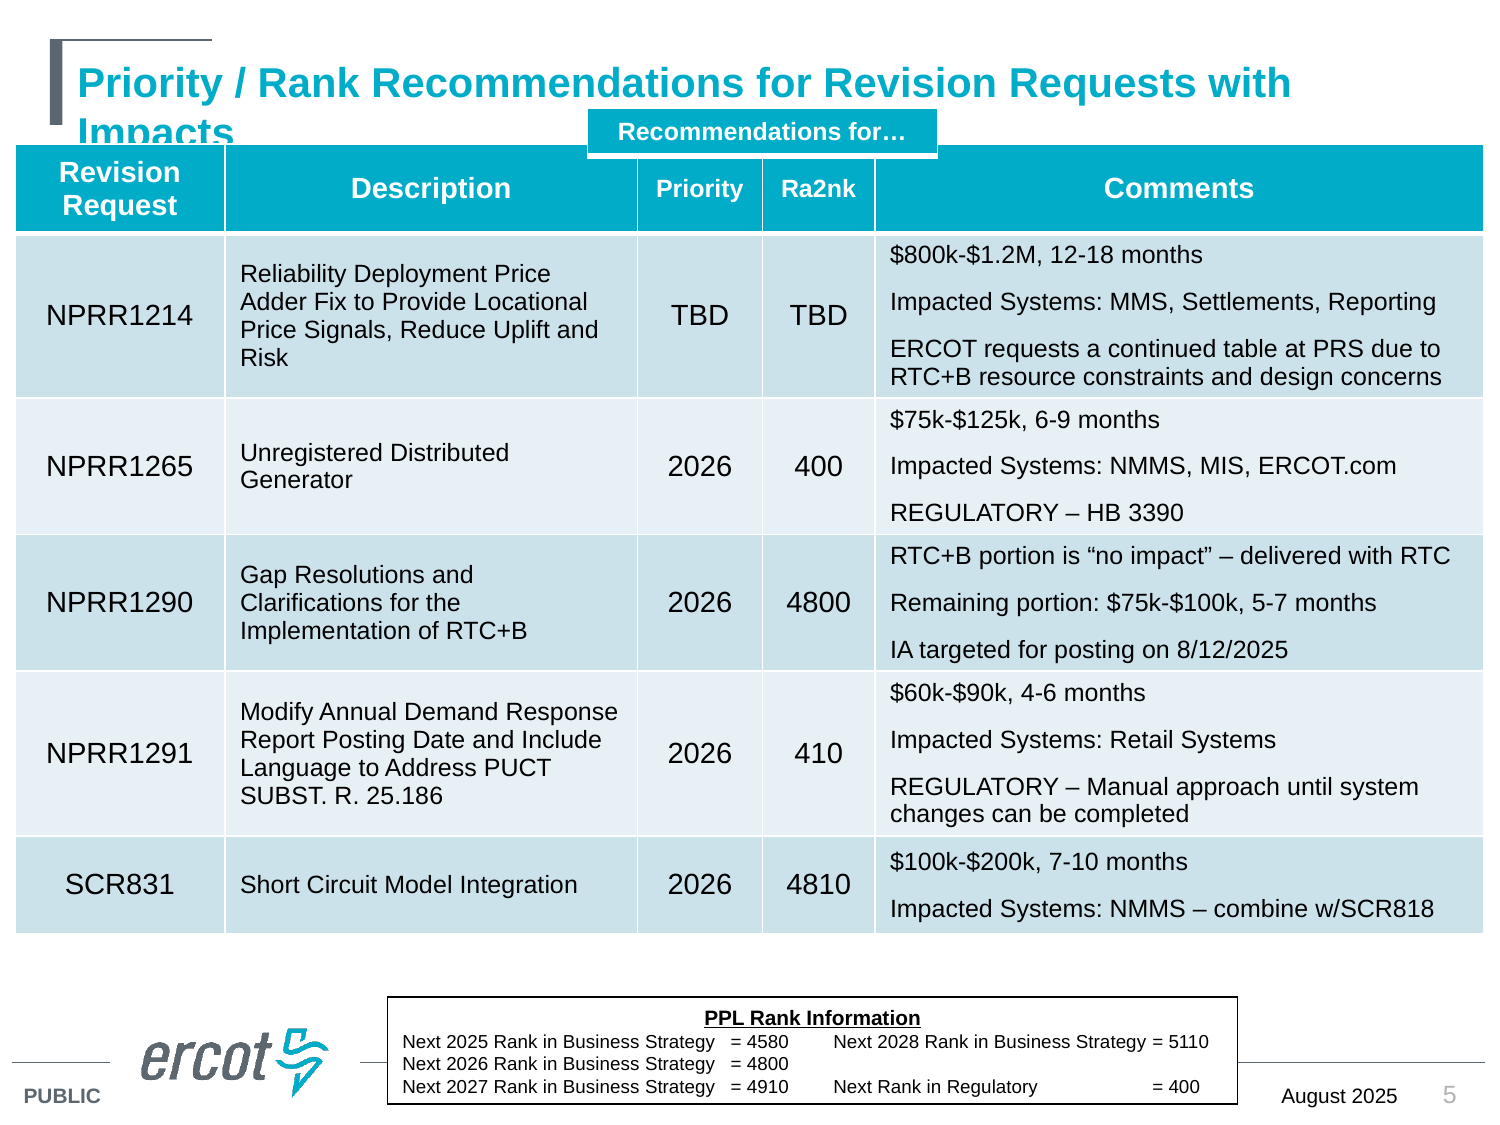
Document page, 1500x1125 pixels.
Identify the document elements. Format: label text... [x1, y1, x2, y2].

picture [137, 1024, 332, 1100]
table_cell 2026 [638, 535, 762, 670]
table_header Priority [638, 159, 762, 231]
slide_number 5 [1412, 1076, 1488, 1112]
table_cell TBD [638, 236, 762, 397]
table_cell $800k-$1.2M, 12-18 months Impacted Systems: MMS, Settlements, Reporting ERCOT requests a continued table at PRS due to RTC+B resource constraints and design concerns [876, 236, 1483, 397]
table_cell NPRR1290 [16, 535, 224, 670]
table_cell NPRR1214 [16, 236, 224, 397]
title Priority / Rank Recommendations for Revision Requests with Impacts [62, 48, 1475, 134]
table_cell RTC+B portion is “no impact” – delivered with RTC Remaining portion: $75k-$100k, 5-7 months IA targeted for posting on 8/12/2025 [876, 535, 1483, 670]
table_cell 400 [763, 399, 874, 534]
table_cell Short Circuit Model Integration [226, 837, 637, 933]
table_header Ra2nk [763, 159, 874, 231]
table_cell $100k-$200k, 7-10 months Impacted Systems: NMMS – combine w/SCR818 [876, 837, 1483, 933]
table_cell 410 [763, 672, 874, 835]
table_cell TBD [763, 236, 874, 397]
text_box PPL Rank Information Next 2025 Rank in Business Strategy = 4580 Next 2028 Rank in Business Strategy = 5110 Next 2026 Rank in Business Strategy = 4800 Next 2029 Rank in Business Strategy = 5300 Next 2027 Rank in Business Strategy = 4910 Next Rank in Regulatory = 400 [387, 997, 1238, 1105]
table_cell SCR831 [16, 837, 224, 933]
table_cell 4800 [763, 535, 874, 670]
table_header Comments [876, 145, 1483, 231]
table_cell 2026 [638, 837, 762, 933]
table_cell Reliability Deployment Price Adder Fix to Provide Locational Price Signals, Reduce Uplift and Risk [226, 236, 637, 397]
table_header Recommendations for… [588, 109, 937, 153]
table_cell Modify Annual Demand Response Report Posting Date and Include Language to Address PUCT SUBST. R. 25.186 [226, 672, 637, 835]
table_cell 2026 [638, 399, 762, 534]
table_cell 4810 [763, 837, 874, 933]
table_cell Unregistered Distributed Generator [226, 399, 637, 534]
table_cell $60k-$90k, 4-6 months Impacted Systems: Retail Systems REGULATORY – Manual approach until system changes can be completed [876, 672, 1483, 835]
table_cell NPRR1291 [16, 672, 224, 835]
table_header Revision Request [16, 145, 224, 231]
table_cell Gap Resolutions and Clarifications for the Implementation of RTC+B [226, 535, 637, 670]
table_header Description [226, 145, 637, 231]
table_cell $75k-$125k, 6-9 months Impacted Systems: NMMS, MIS, ERCOT.com REGULATORY – HB 3390 [876, 399, 1483, 534]
table_cell NPRR1265 [16, 399, 224, 534]
table_cell 2026 [638, 672, 762, 835]
